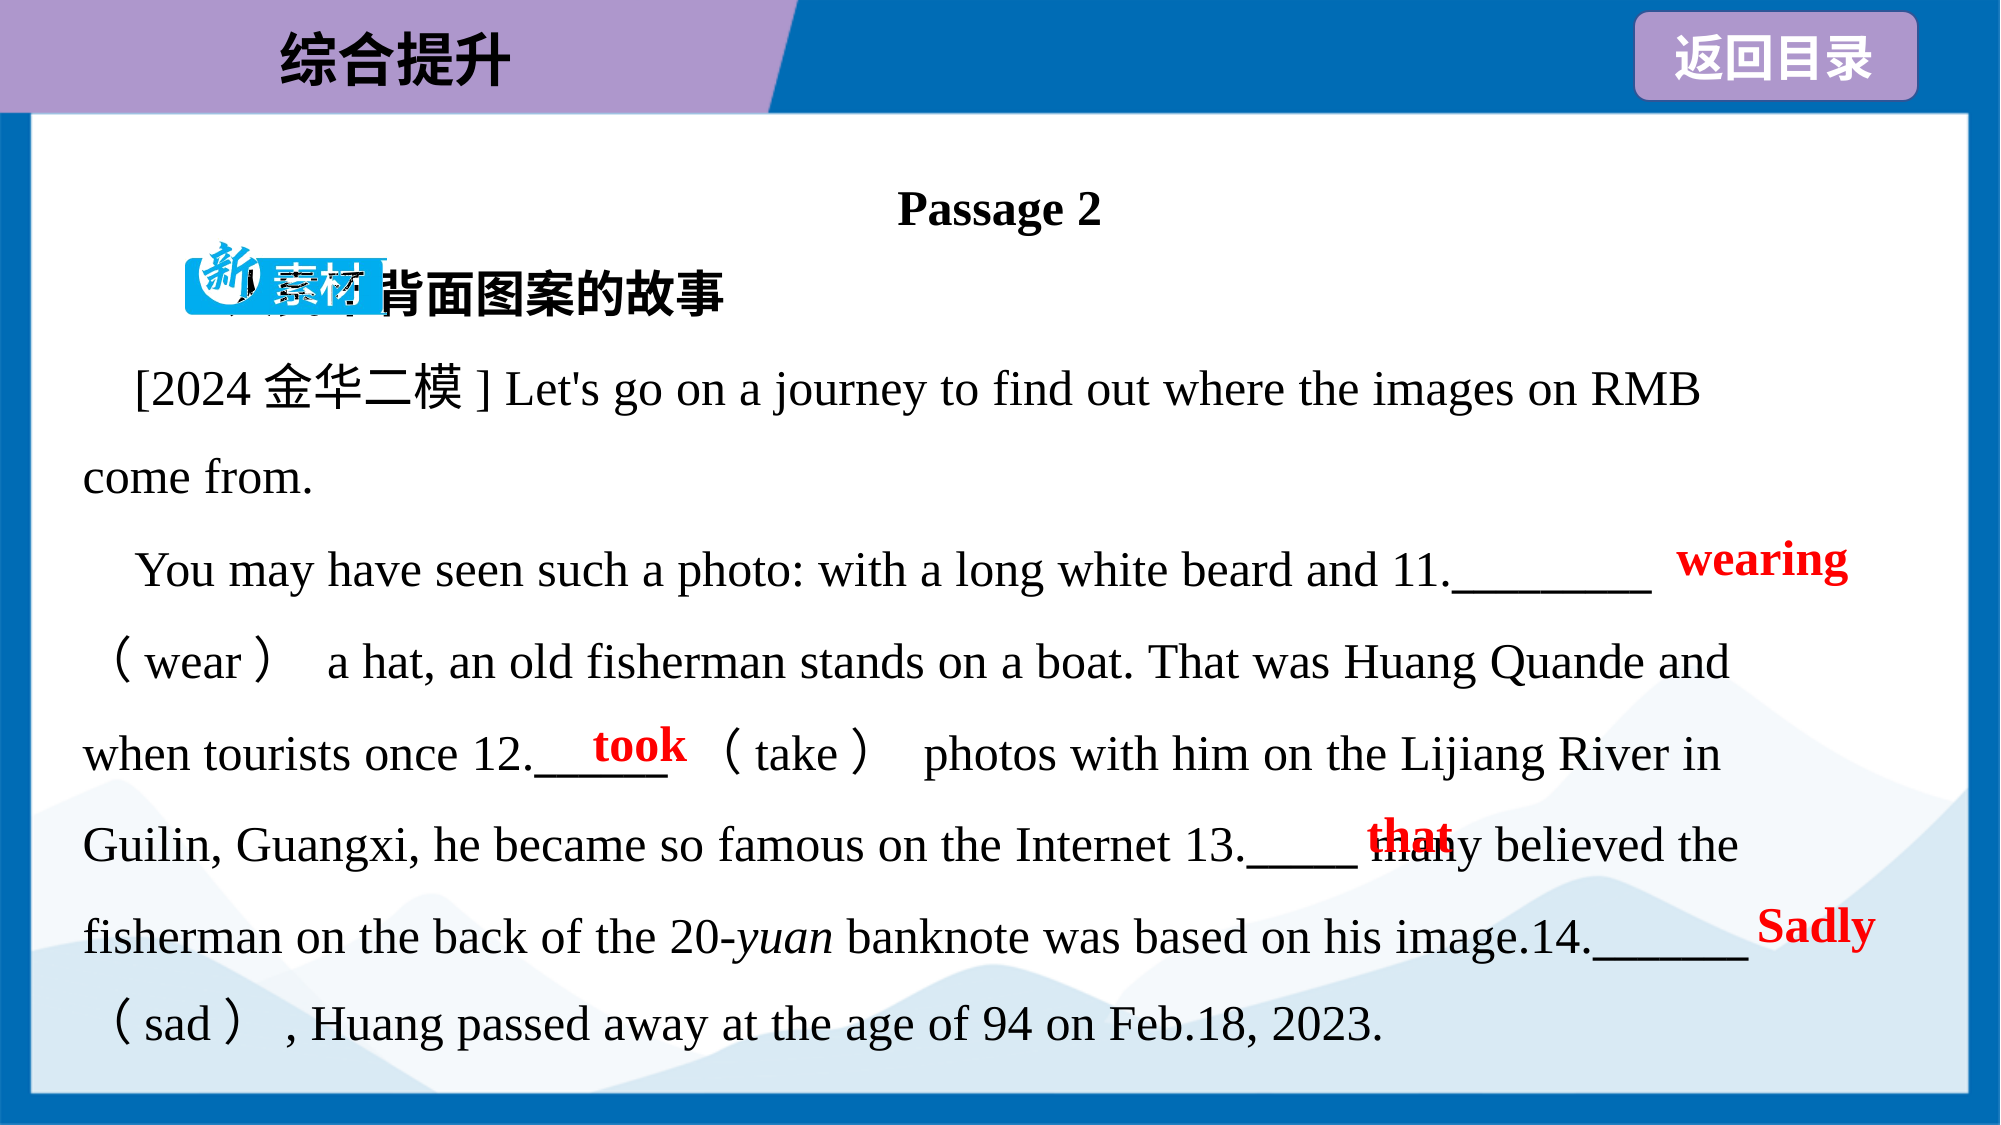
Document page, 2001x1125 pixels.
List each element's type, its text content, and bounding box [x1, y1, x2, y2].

text_box that [1348, 775, 1471, 854]
text_box Passage 2 [82, 147, 1917, 226]
picture [0, 0, 2000, 1125]
text_box wearing [1658, 498, 1867, 577]
text_box took [574, 683, 706, 763]
text_box You may have seen such a photo: with a long white beard and 11._________ （wear） a hat, an old fisherman stands on a boat. That was Huang Quande and when tourists once 12.______ （take） photos with him on the Lijiang River in Guilin, Guangxi, he became so famous on the Internet 13._____ many believed the fisherman on the back of the 20-yuan banknote was based on his image.14._______ （sad）, Huang passed away at the age of 94 on Feb.18, 2023. [82, 505, 1917, 1042]
text_box [2024金华二模] Let's go on a journey to find out where the images on RMB come from. [82, 323, 1917, 494]
text_box 人民币背面图案的故事 [82, 235, 1917, 313]
text_box Sadly [1738, 865, 1895, 944]
